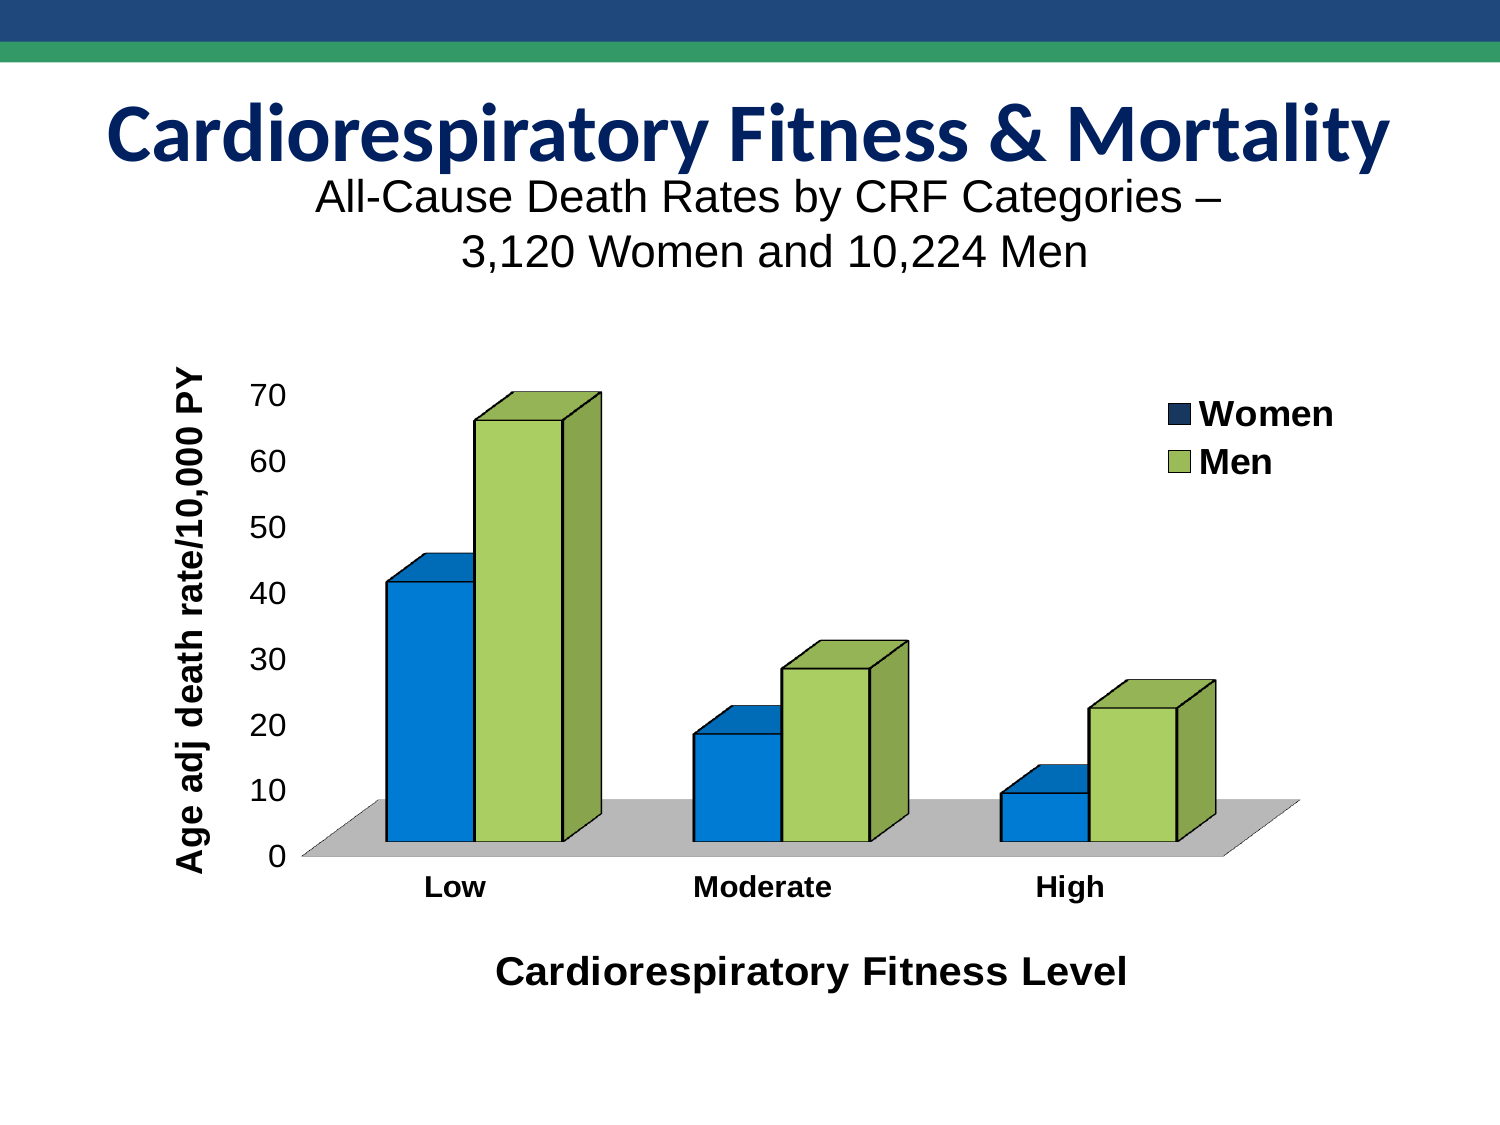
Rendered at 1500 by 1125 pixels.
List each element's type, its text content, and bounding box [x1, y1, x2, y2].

text_box Cardiorespiratory Fitness & Mortality [0, 70, 1500, 175]
text_box All-Cause Death Rates by CRF Categories – 3,120 Women and 10,224 Men [99, 175, 1450, 293]
chart [116, 320, 1451, 1007]
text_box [0, 0, 1500, 63]
